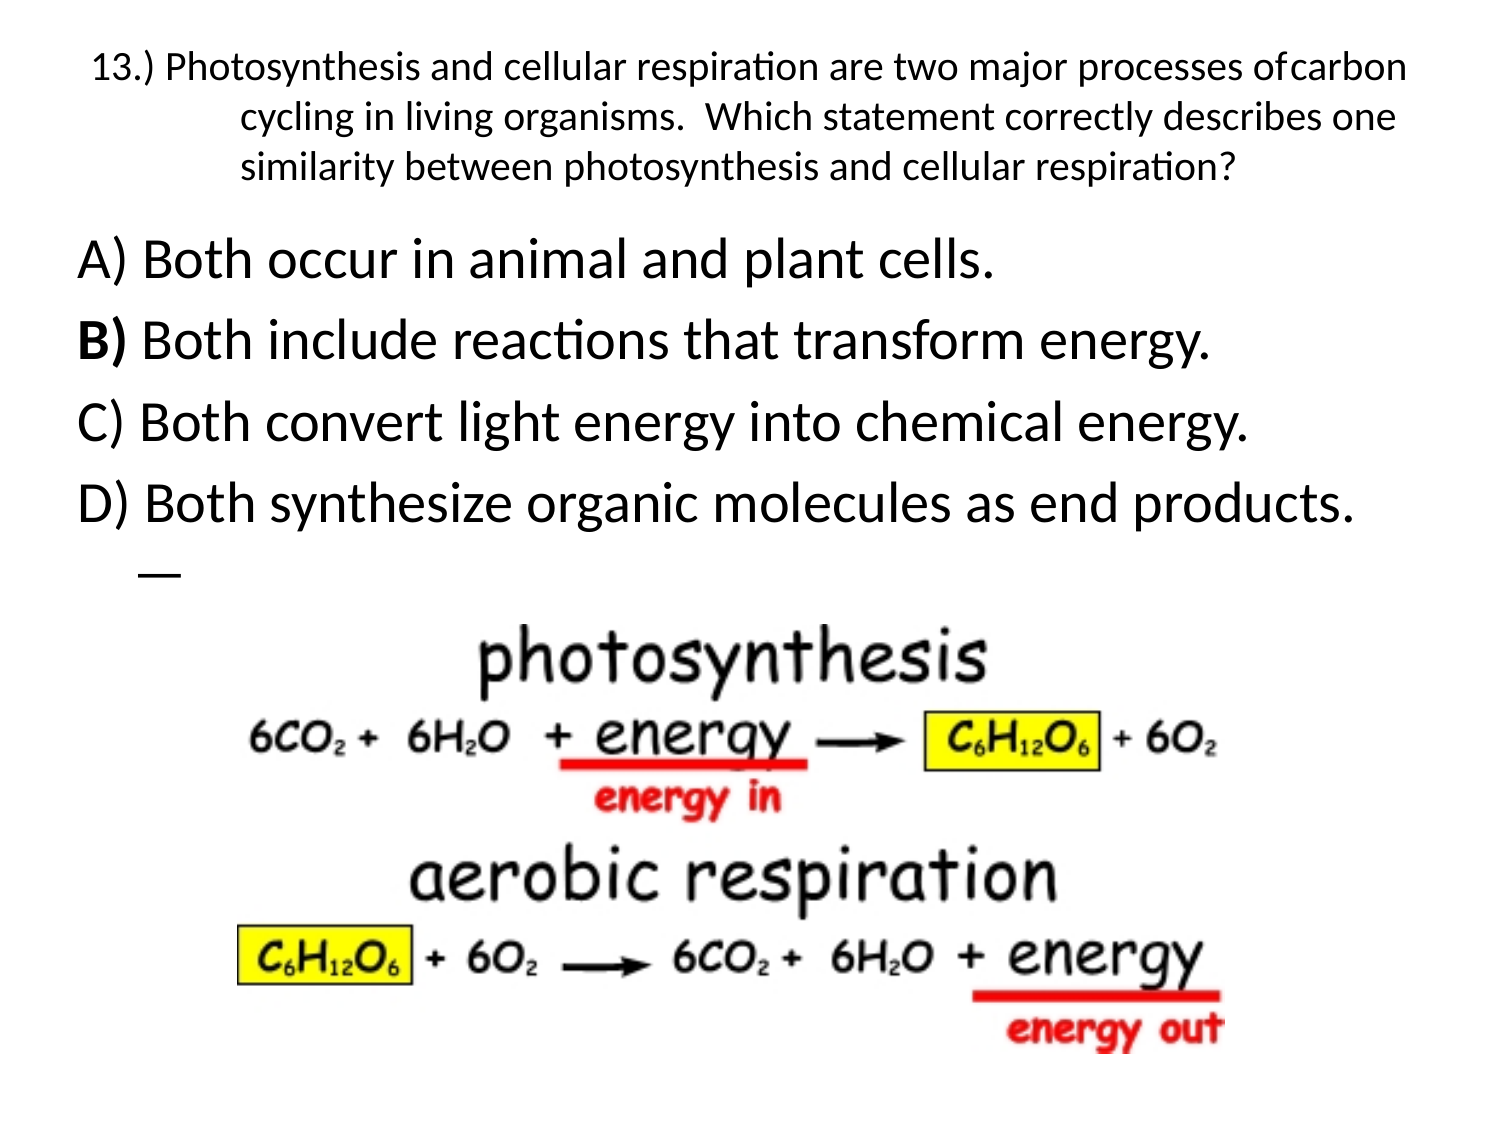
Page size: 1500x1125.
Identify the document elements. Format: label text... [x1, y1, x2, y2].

picture [237, 624, 1226, 1054]
list A) Both occur in animal and plant cells. B) Both include reactions that transform energy. C) Both convert light energy into chemical energy. D) Both synthesize organic molecules as end products.— [62, 212, 1413, 638]
title 13.) Photosynthesis and cellular respiration are two major processes of carbon cycling in living organisms. Which statement correctly describes one similarity between photosynthesis and cellular respiration? [75, 45, 1425, 233]
